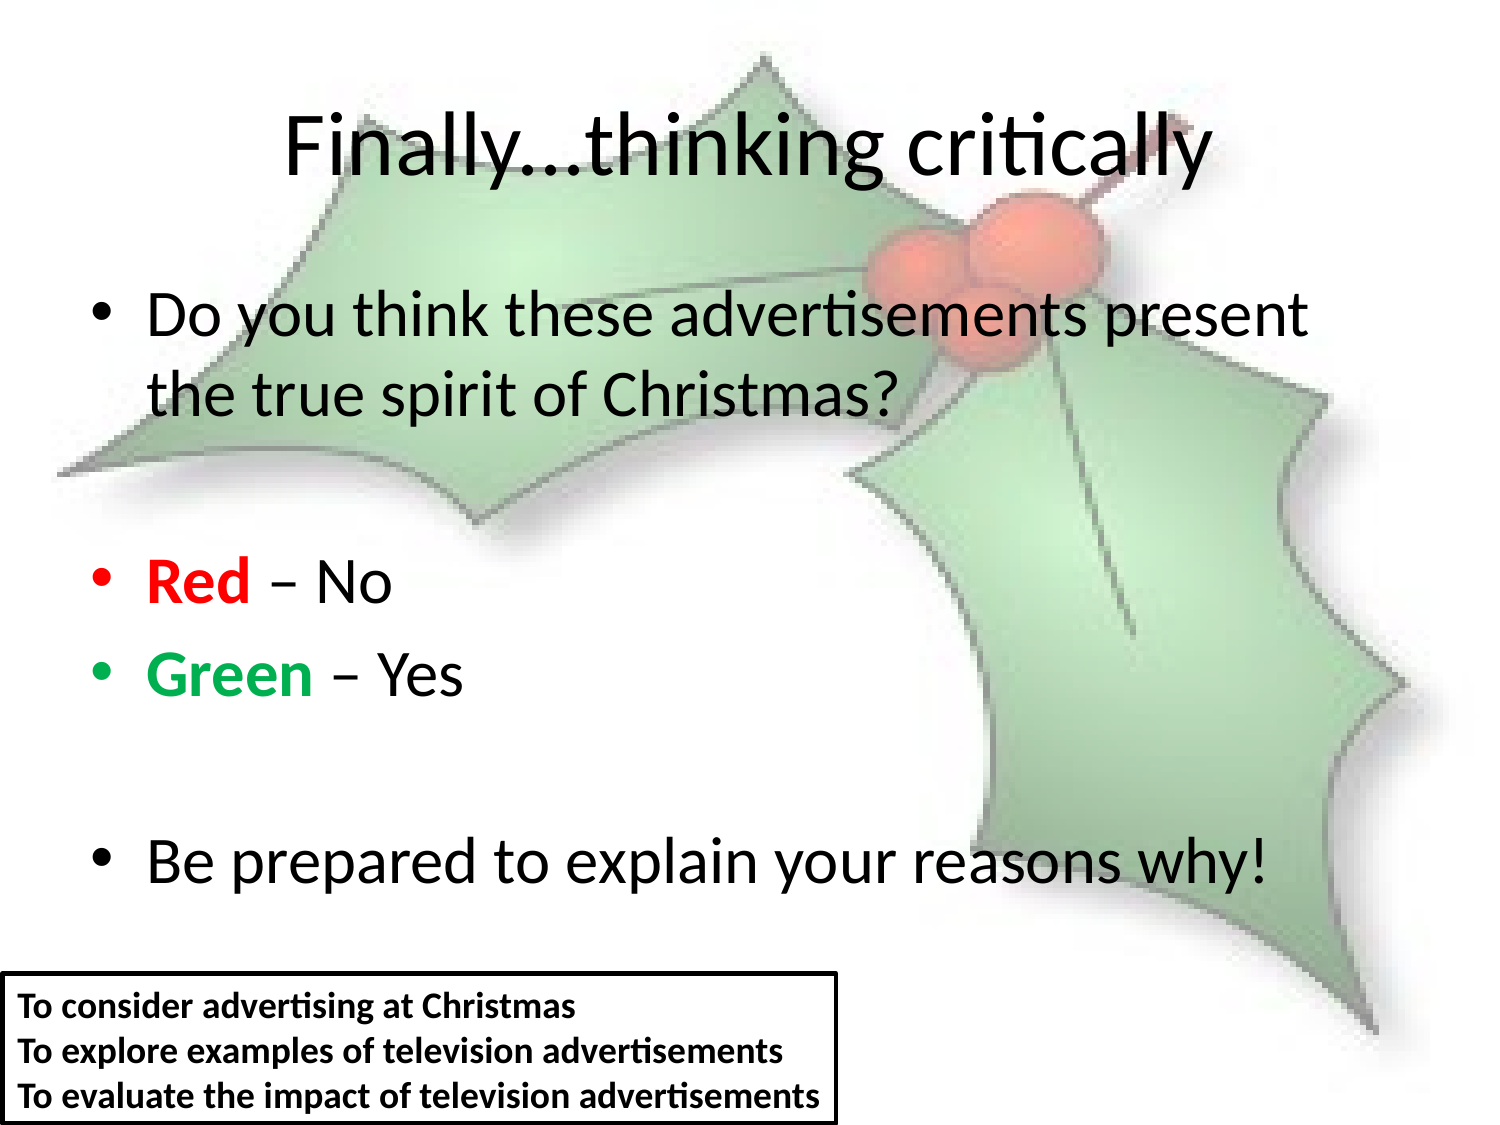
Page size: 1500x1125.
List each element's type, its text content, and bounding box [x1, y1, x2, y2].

list Do you think these advertisements present the true spirit of Christmas? Red – No Green – Yes Be prepared to explain your reasons why! [75, 262, 1425, 1005]
text_box To consider advertising at Christmas To explore examples of television advertisements To evaluate the impact of television advertisements [2, 973, 836, 1124]
title Finally...thinking critically [75, 45, 1425, 233]
